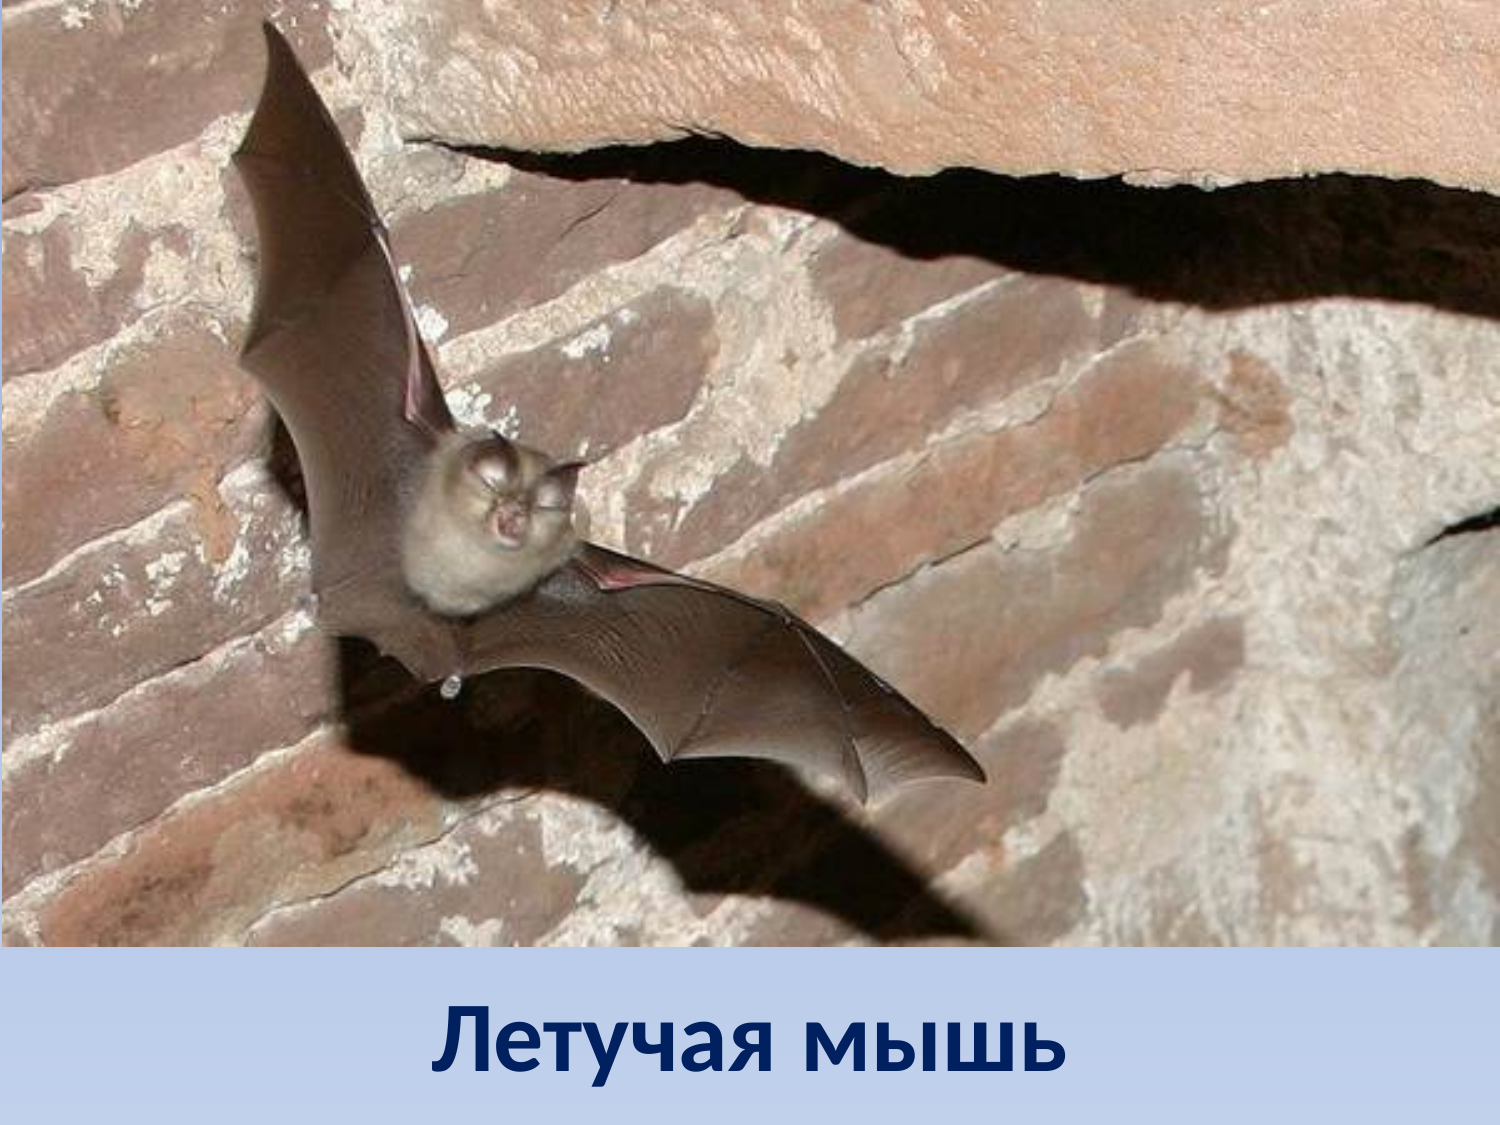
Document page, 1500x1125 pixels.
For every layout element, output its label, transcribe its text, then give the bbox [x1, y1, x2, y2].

text_box Летучая мышь [374, 964, 1125, 1099]
picture [1, 0, 1500, 947]
